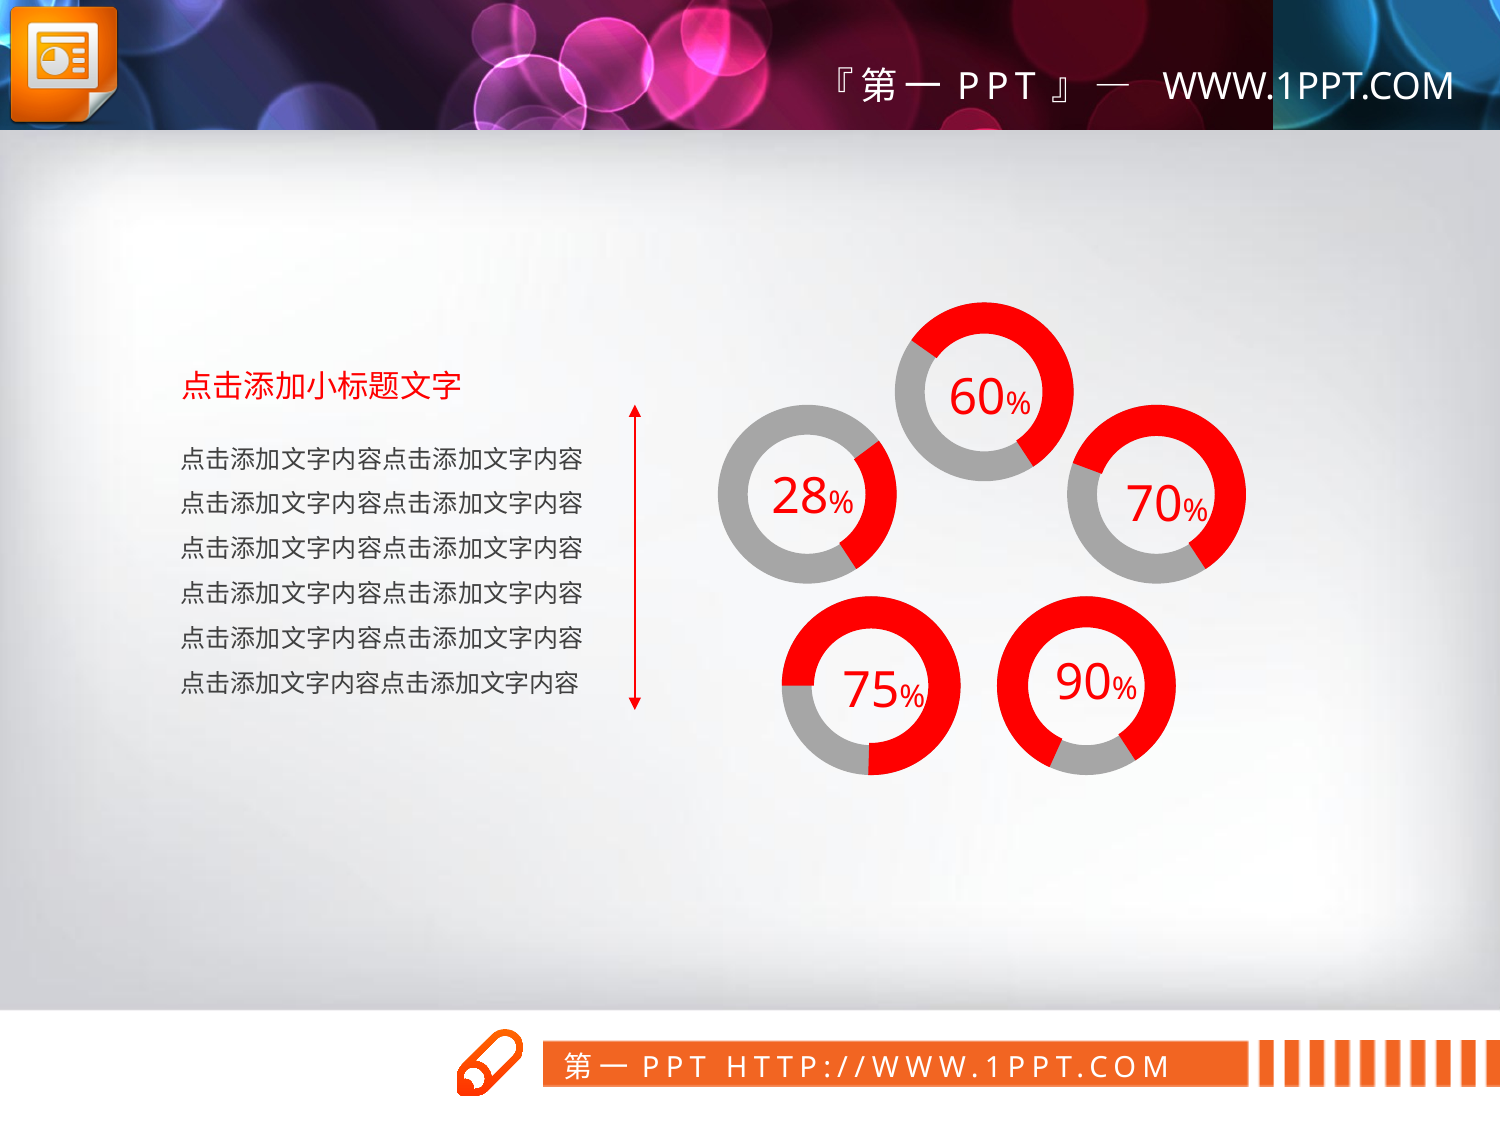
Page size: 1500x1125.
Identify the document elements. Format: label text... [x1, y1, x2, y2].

picture [0, 0, 1500, 1012]
text_box 点击添加小标题文字 [166, 358, 538, 411]
text_box 点击添加文字内容点击添加文字内容点击添加文字内容点击添加文字内容点击添加文字内容点击添加文字内容点击添加文字内容点击添加文字内容点击添加文字内容点击添加文字内容点击添加文字内容点击添加文字内容 [165, 420, 600, 705]
picture [543, 1040, 1500, 1087]
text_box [781, 596, 961, 776]
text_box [717, 404, 897, 584]
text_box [894, 302, 1074, 482]
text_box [996, 596, 1177, 776]
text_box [1066, 404, 1247, 584]
